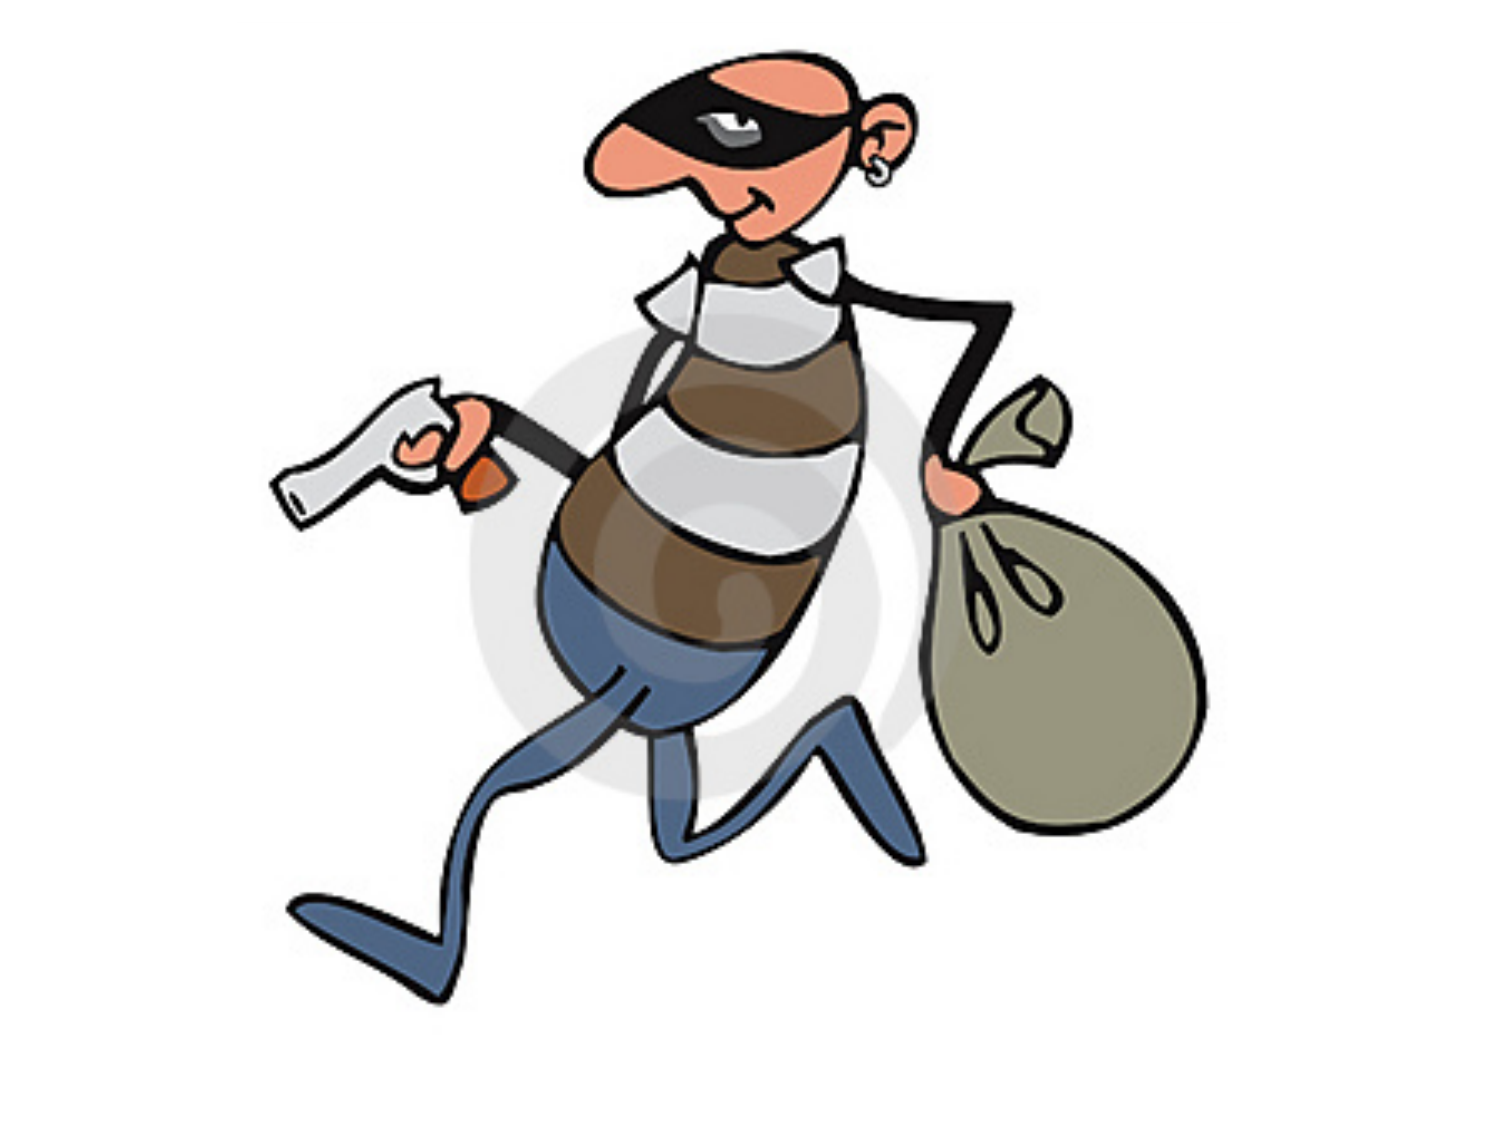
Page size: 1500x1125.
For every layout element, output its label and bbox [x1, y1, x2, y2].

picture [237, 20, 1241, 1038]
